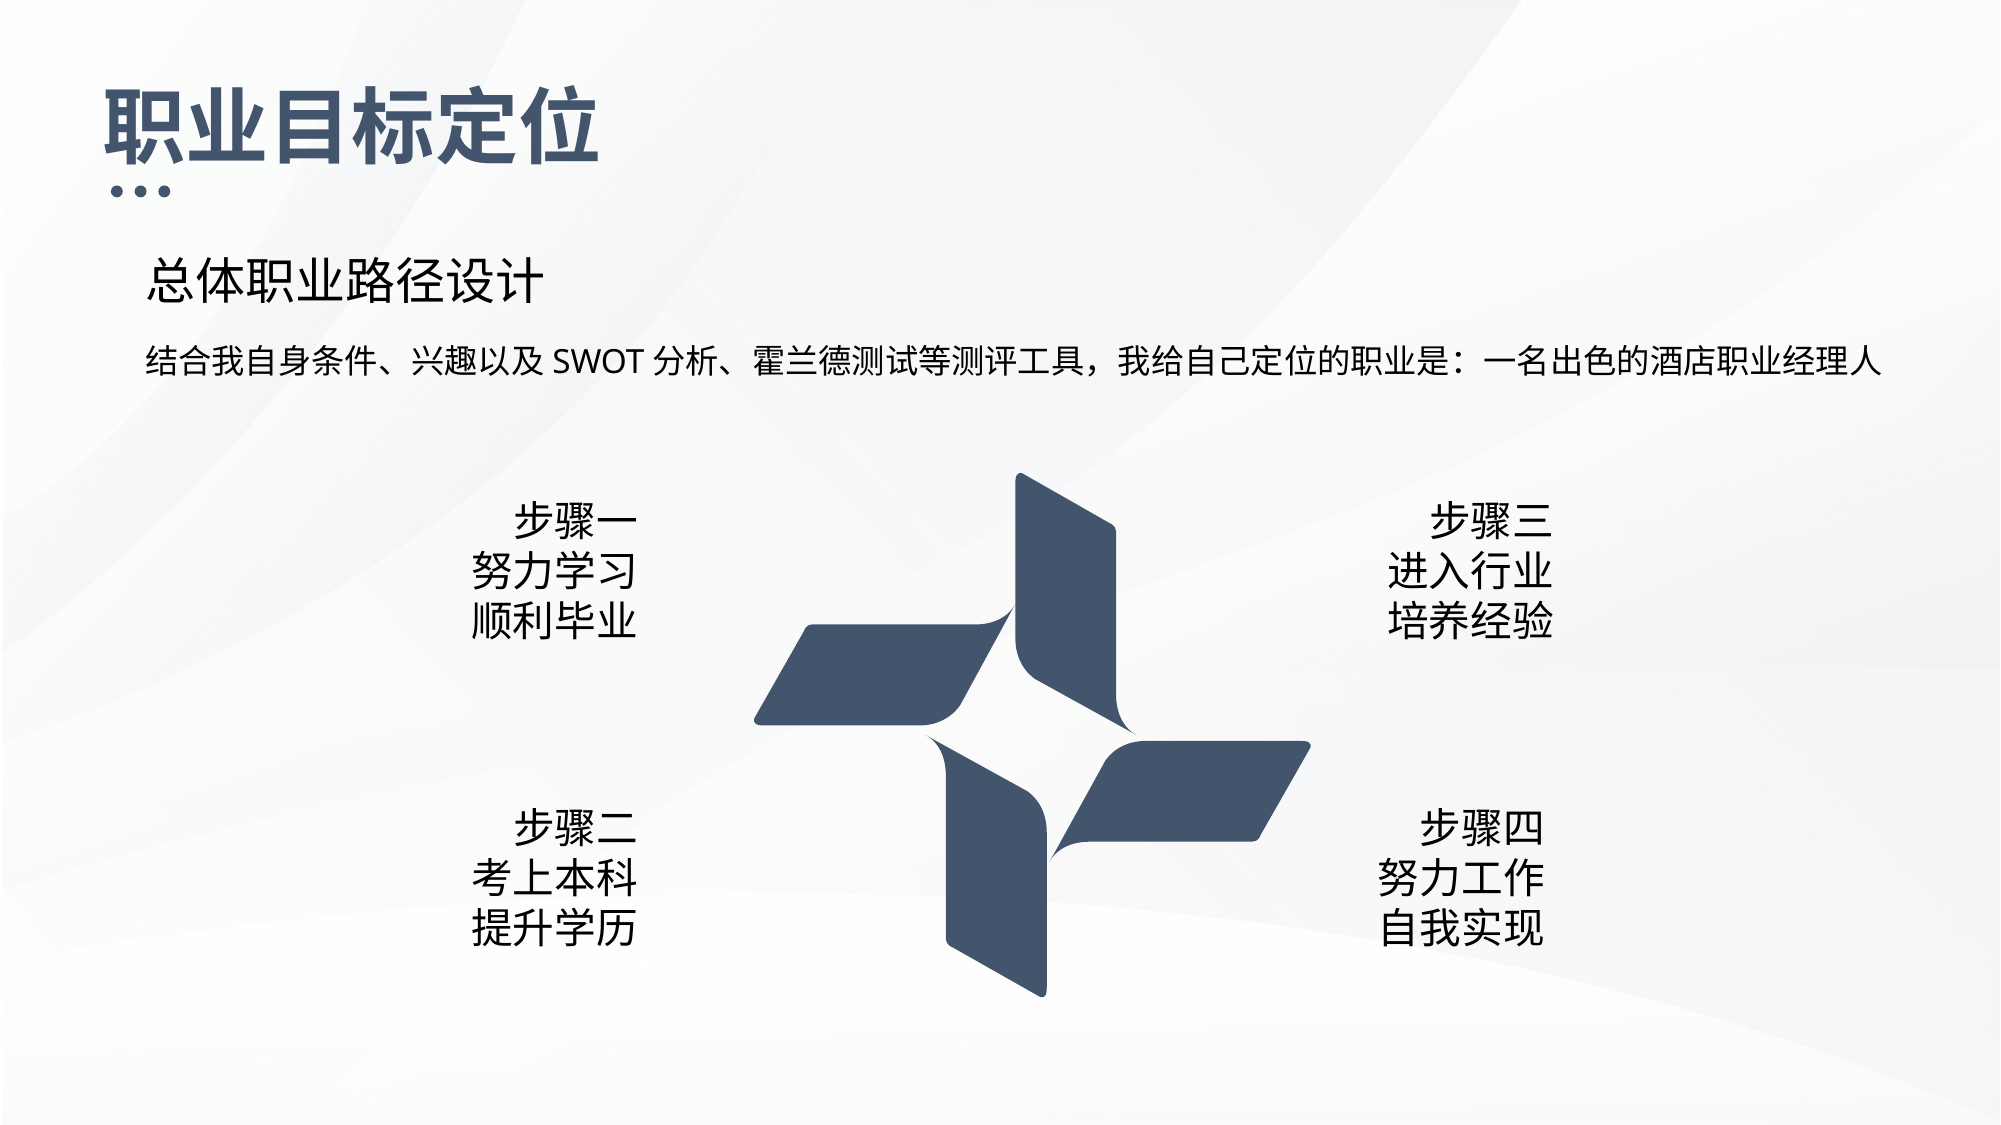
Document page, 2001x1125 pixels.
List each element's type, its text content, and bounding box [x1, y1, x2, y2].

text_box [754, 604, 1015, 726]
text_box 职业目标定位 [102, 74, 1850, 175]
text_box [110, 185, 171, 198]
text_box 步骤一 努力学习 顺利毕业 [357, 507, 654, 634]
text_box 步骤四 努力工作 自我实现 [1264, 814, 1560, 941]
text_box [1049, 740, 1311, 863]
text_box 总体职业路径设计 结合我自身条件、兴趣以及SWOT分析、霍兰德测试等测评工具，我给自己定位的职业是：一名出色的酒店职业经理人 [130, 241, 1917, 489]
text_box 步骤二 考上本科 提升学历 [357, 814, 654, 941]
text_box [925, 735, 1047, 998]
text_box [1015, 473, 1137, 736]
text_box 步骤三 进入行业 培养经验 [1273, 507, 1570, 634]
